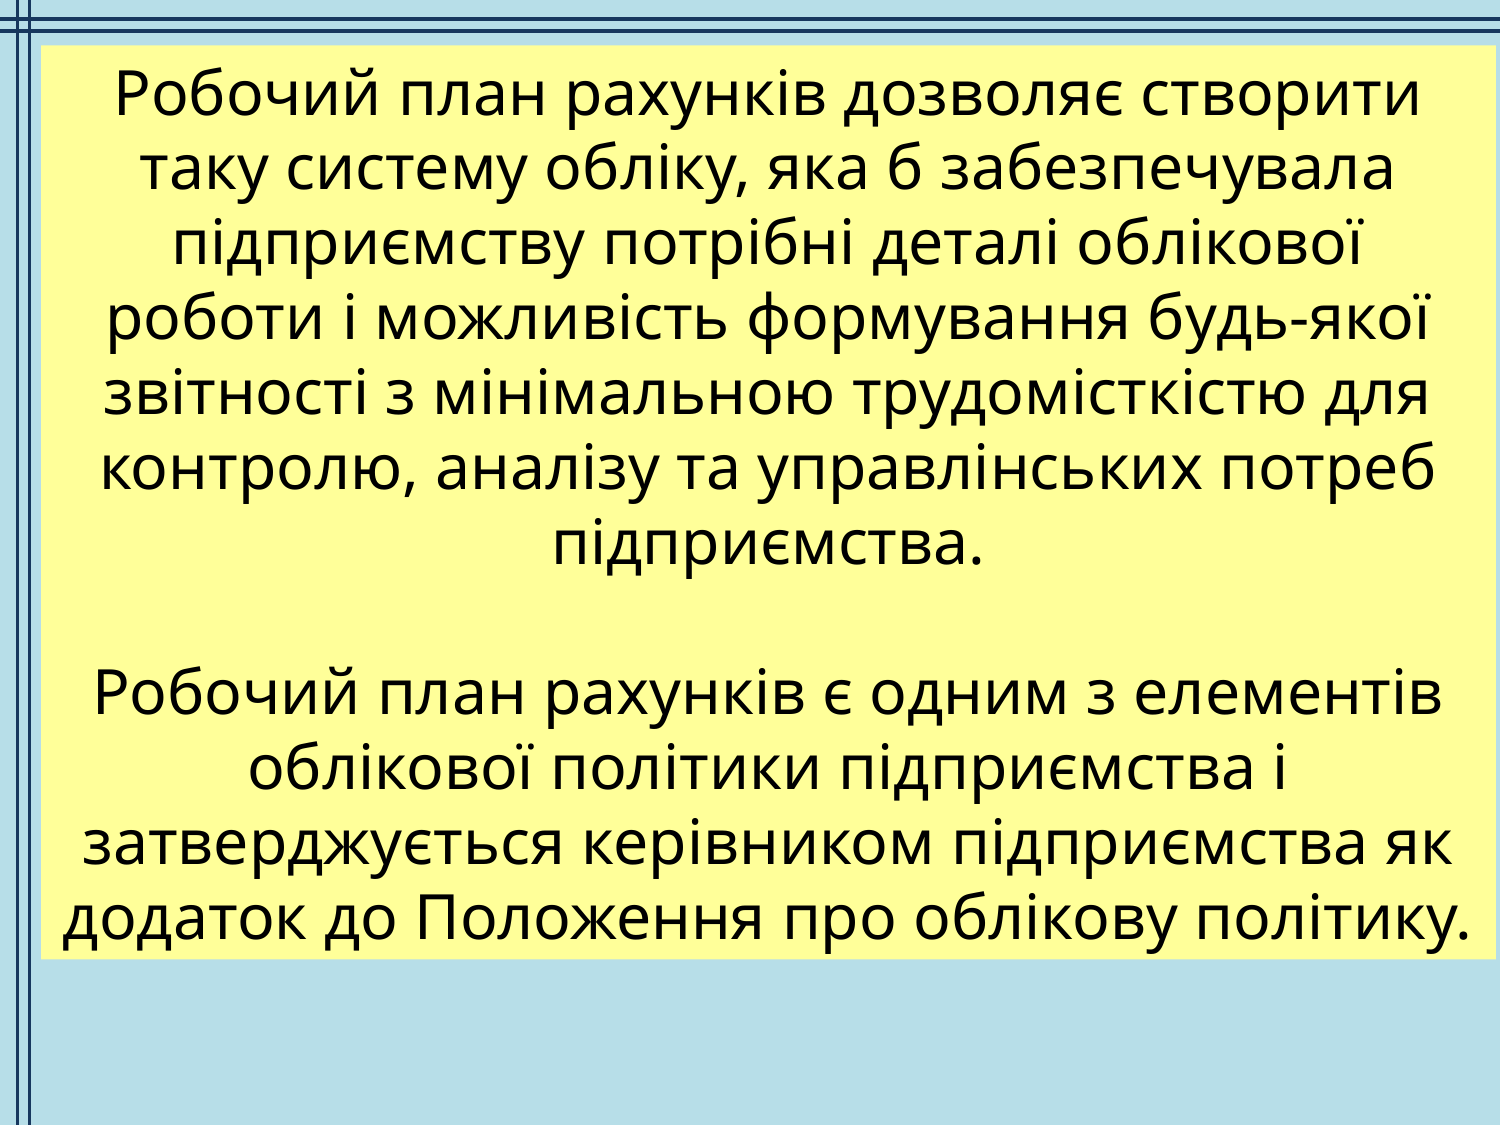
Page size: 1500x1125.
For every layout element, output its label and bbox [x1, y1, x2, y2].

text_box [0, 0, 1500, 1125]
